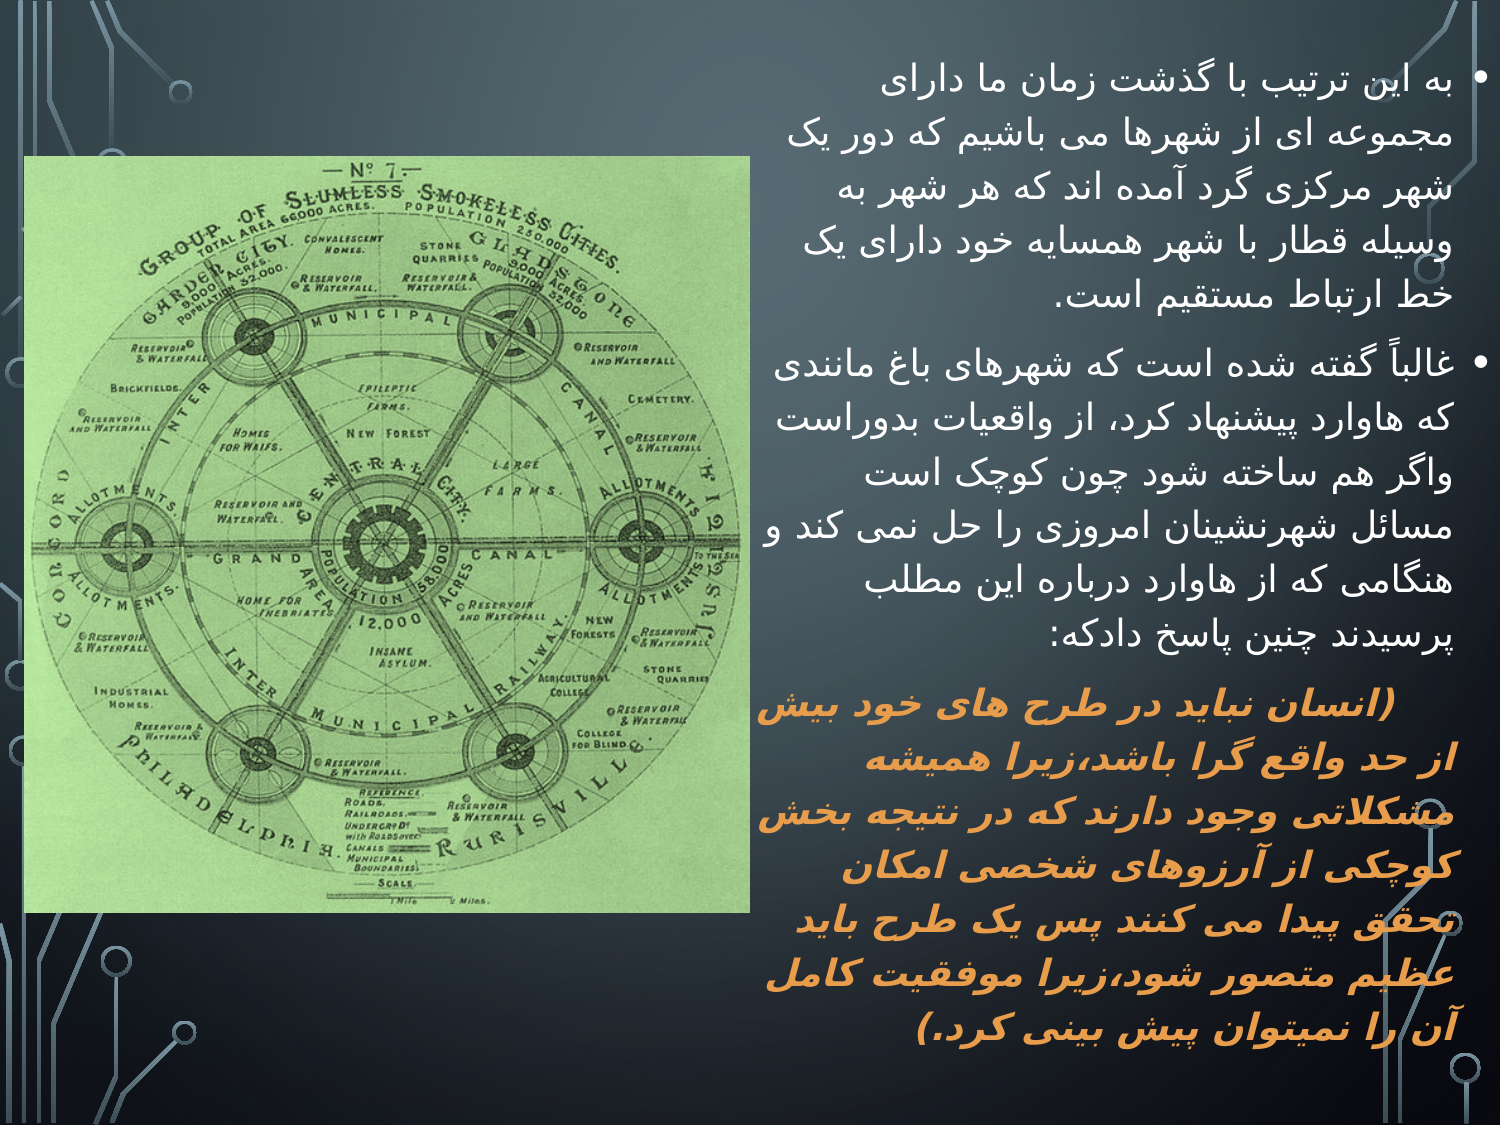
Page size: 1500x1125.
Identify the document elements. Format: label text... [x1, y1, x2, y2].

picture [24, 156, 750, 913]
list به این ترتیب با گذشت زمان ما دارای مجموعه ای از شهرها می باشیم که دور یک شهر مرکزی گرد آمده اند که هر شهر به وسیله قطار با شهر همسایه خود دارای یک خط ارتباط مستقیم است. غالباً گفته شده است که شهرهای باغ مانندی که هاوارد پیشنهاد کرد، از واقعیات بدوراست واگر هم ساخته شود چون کوچک است مسائل شهرنشینان امروزی را حل نمی کند و هنگامی که از هاوارد درباره این مطلب پرسیدند چنین پاسخ دادکه: (انسان نباید در طرح های خود بیش از حد واقع گرا باشد،زیرا همیشه مشکلاتی وجود دارند که در نتیجه بخش کوچکی از آرزوهای شخصی امکان تحقق پیدا می کنند پس یک طرح باید عظیم متصور شود،زیرا موفقیت کامل آن را نمیتوان پیش بینی کرد.) [737, 37, 1500, 1088]
